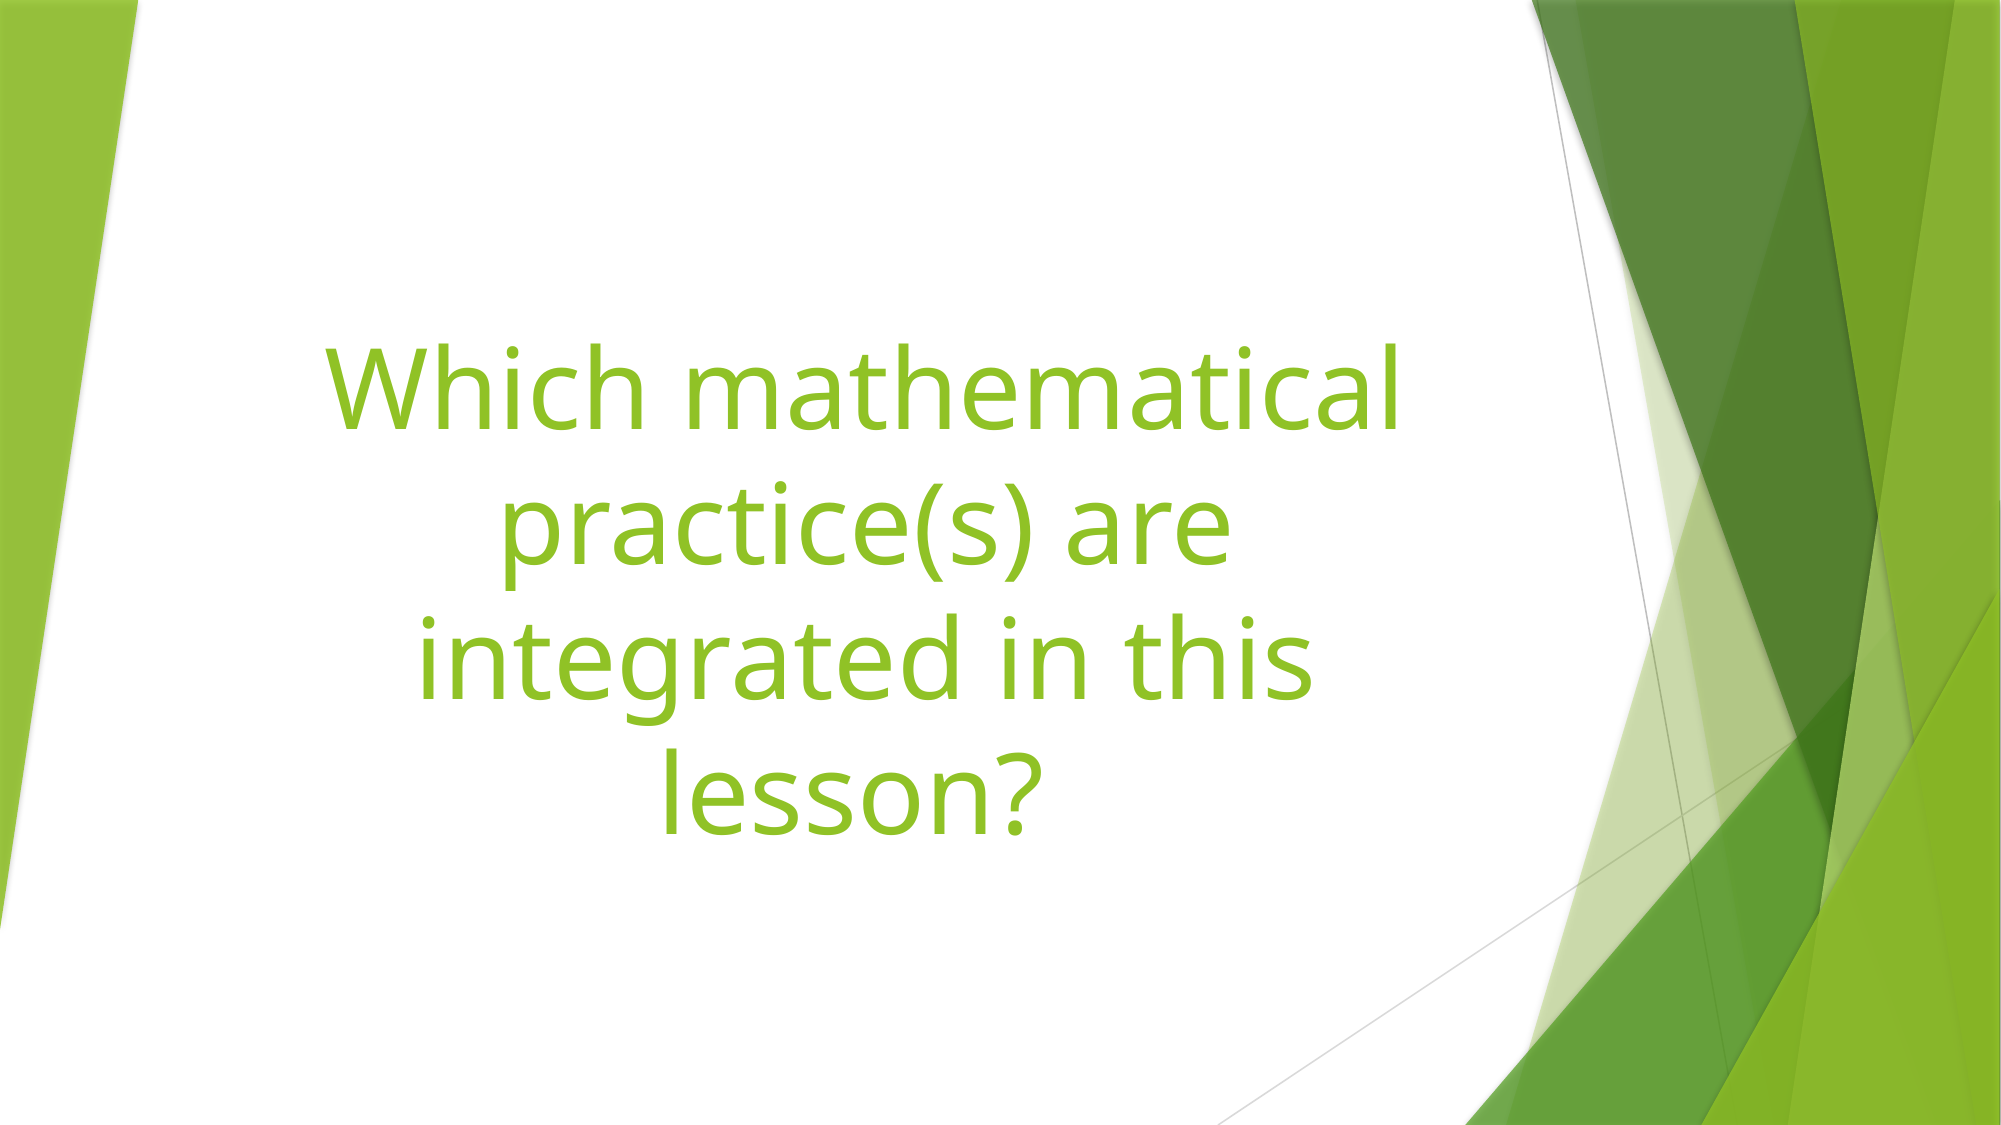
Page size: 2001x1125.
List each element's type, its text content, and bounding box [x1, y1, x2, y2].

title Which mathematical practice(s) are integrated in this lesson? [228, 279, 1503, 865]
